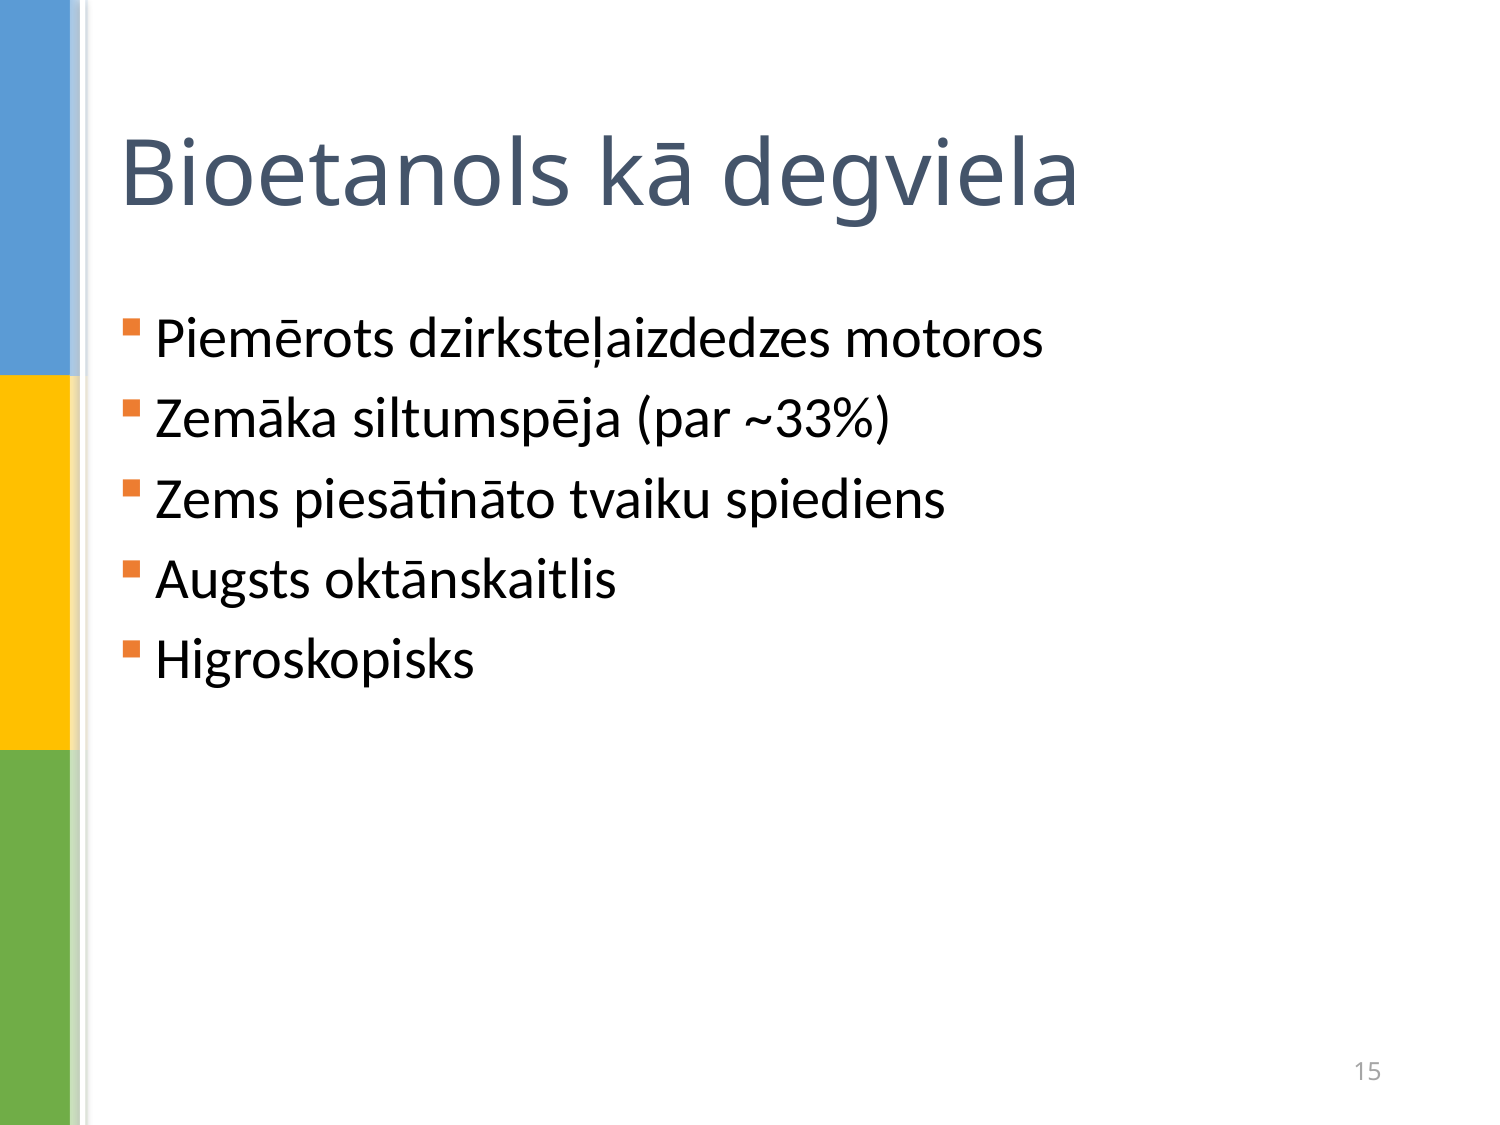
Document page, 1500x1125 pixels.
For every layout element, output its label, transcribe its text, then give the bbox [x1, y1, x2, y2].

list Piemērots dzirksteļaizdedzes motoros Zemāka siltumspēja (par ~33%) Zems piesātināto tvaiku spiediens Augsts oktānskaitlis Higroskopisks [103, 299, 1397, 1014]
title Bioetanols kā degviela [103, 59, 1397, 278]
slide_number 15 [993, 1042, 1397, 1103]
